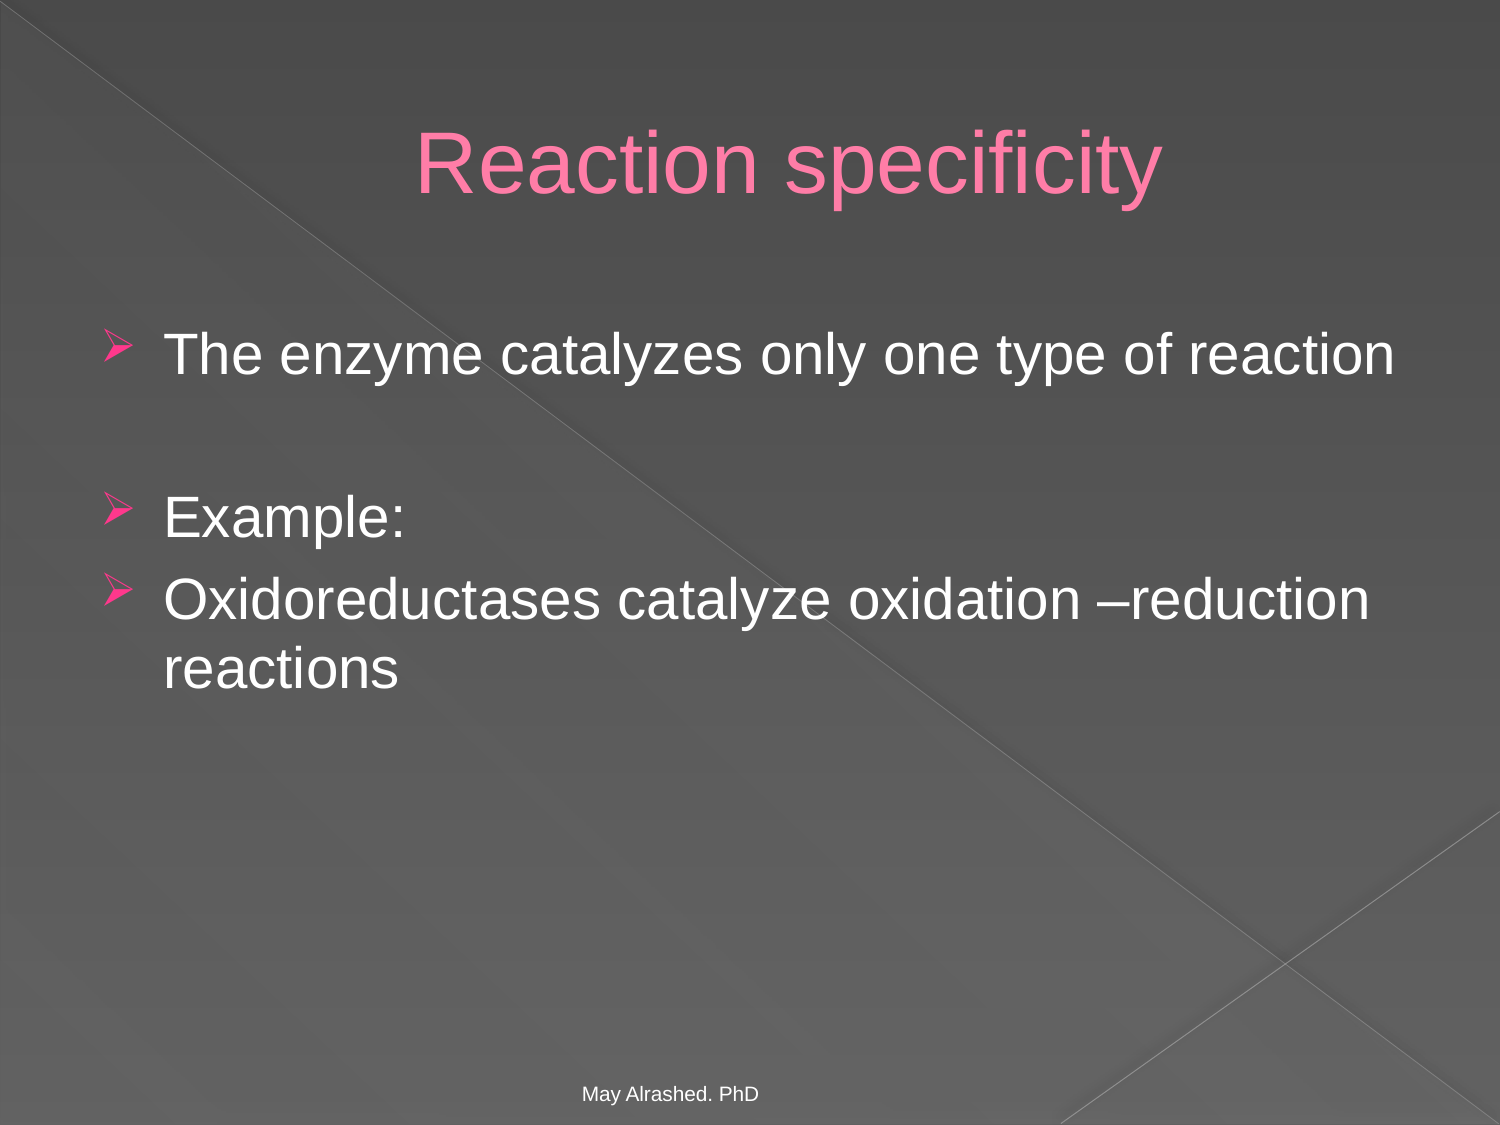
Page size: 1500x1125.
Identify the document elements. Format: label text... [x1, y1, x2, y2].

list The enzyme catalyzes only one type of reaction Example: Oxidoreductases catalyze oxidation –reduction reactions [75, 308, 1425, 1059]
footer May Alrashed. PhD [75, 1063, 774, 1113]
title Reaction specificity [75, 43, 1425, 274]
